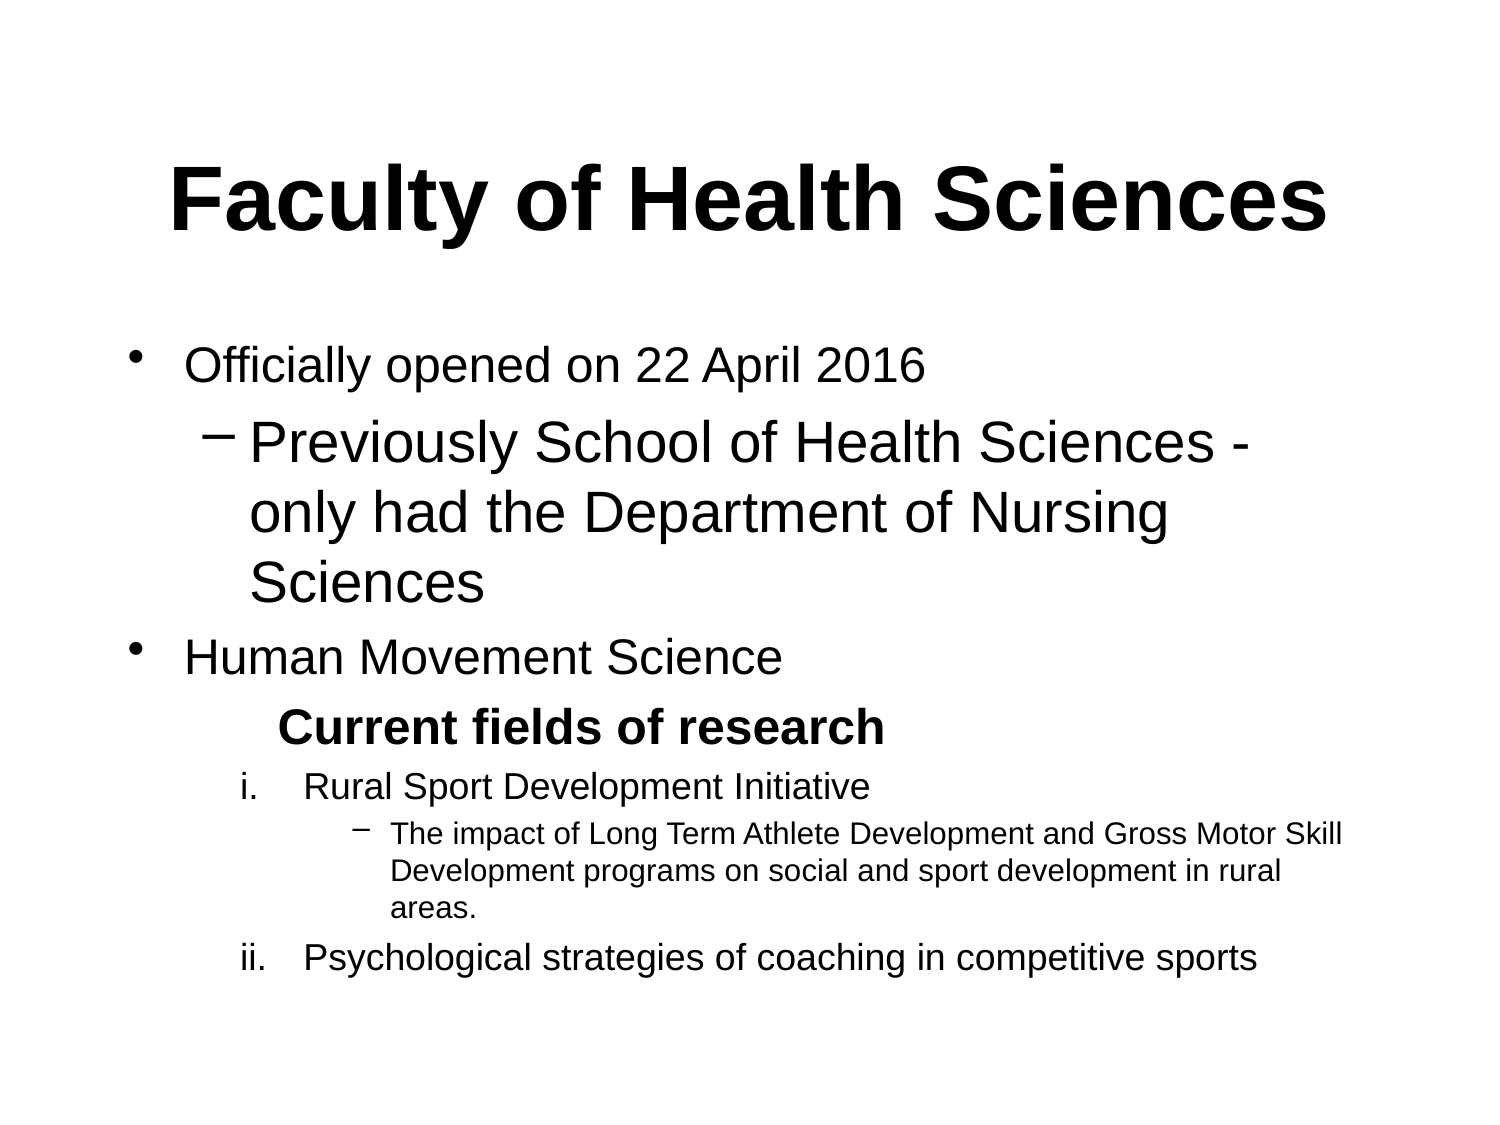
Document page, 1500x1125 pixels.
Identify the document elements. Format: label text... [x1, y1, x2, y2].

title Faculty of Health Sciences [112, 99, 1388, 288]
list Officially opened on 22 April 2016 Previously School of Health Sciences - only had the Department of Nursing Sciences Human Movement Science Current fields of research Rural Sport Development Initiative The impact of Long Term Athlete Development and Gross Motor Skill Development programs on social and sport development in rural areas. Psychological strategies of coaching in competitive sports [112, 324, 1388, 1001]
